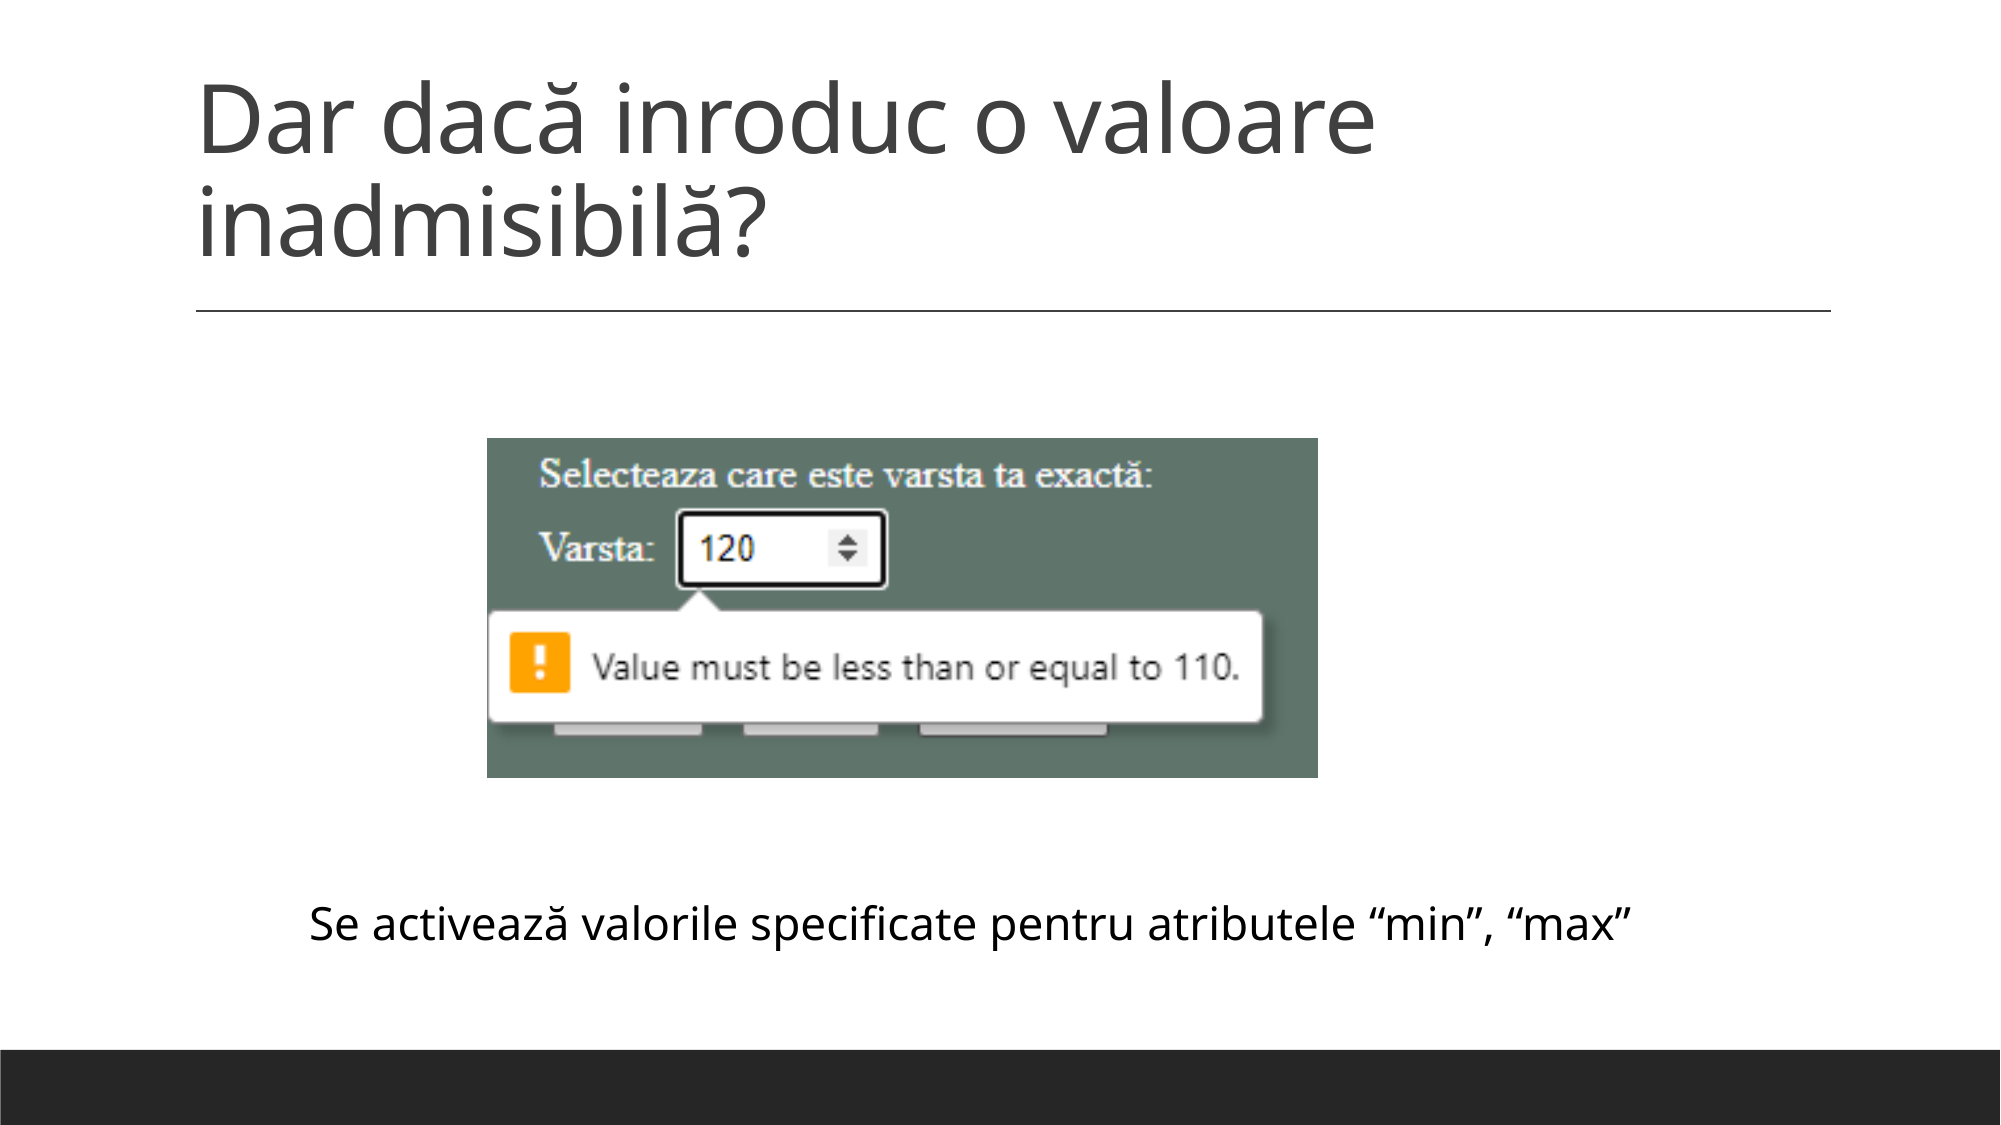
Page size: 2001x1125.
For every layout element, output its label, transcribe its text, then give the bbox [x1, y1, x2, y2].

picture [486, 438, 1319, 779]
text_box Se activează valorile specificate pentru atributele “min”, “max” [294, 887, 1647, 957]
title Dar dacă inroduc o valoare inadmisibilă? [180, 47, 1830, 285]
